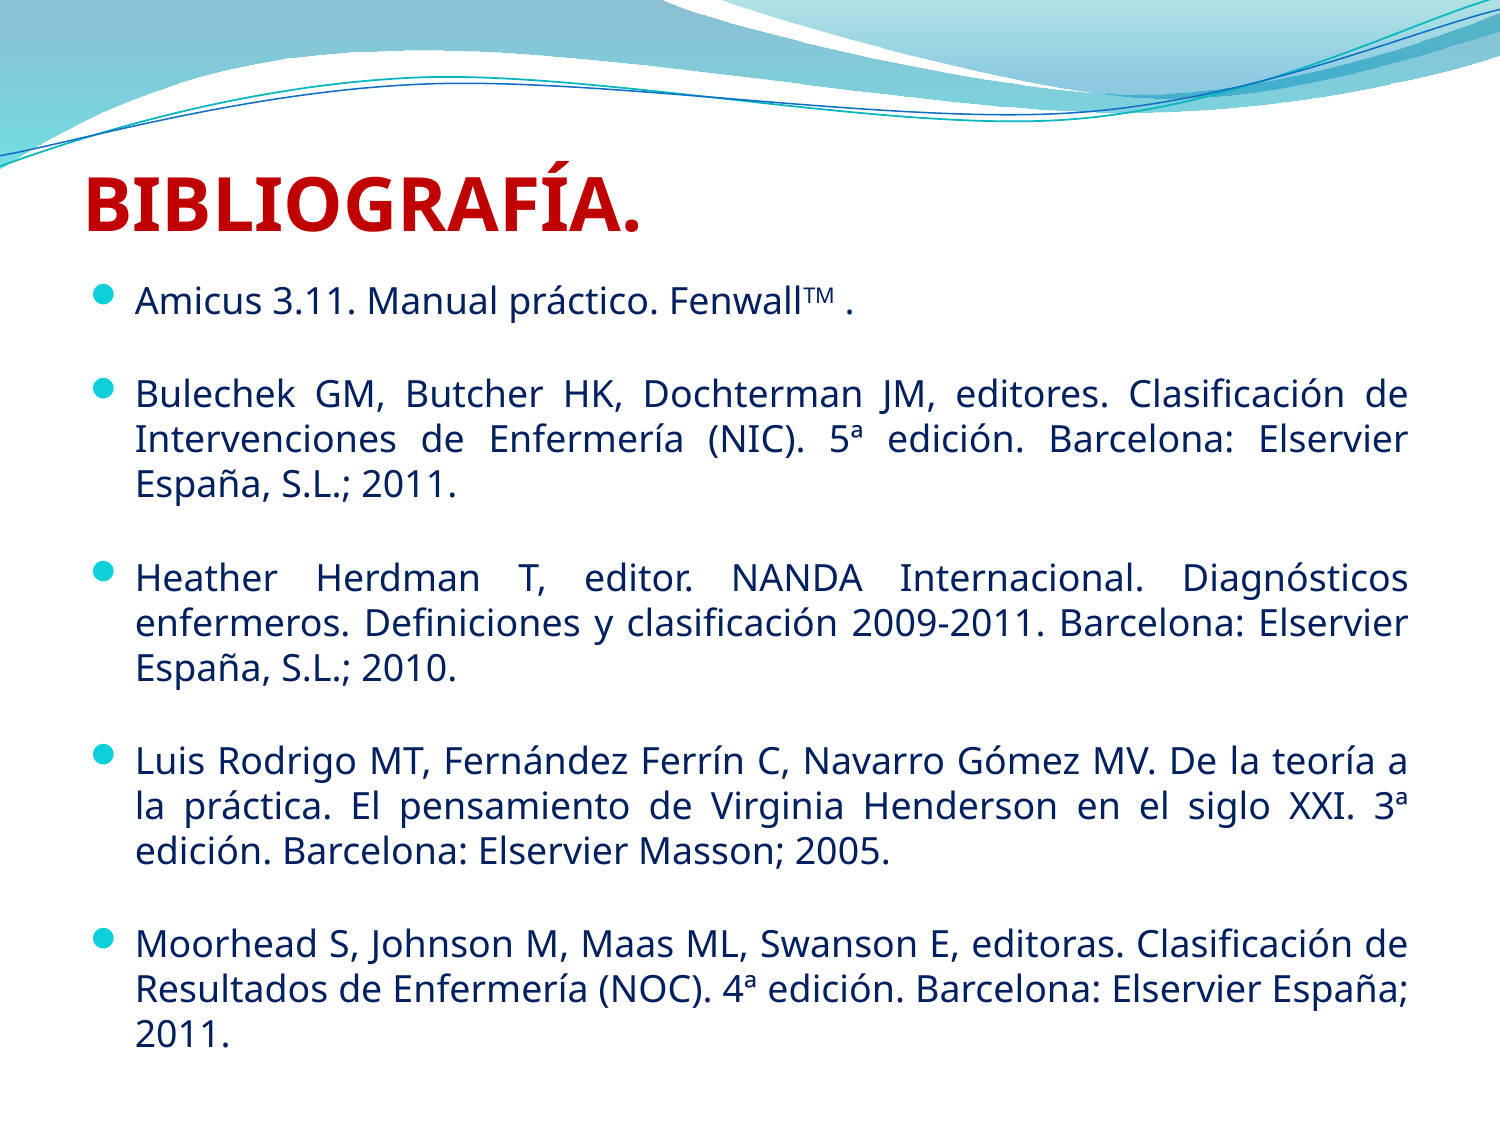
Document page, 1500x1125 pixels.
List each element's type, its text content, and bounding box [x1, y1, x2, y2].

list Amicus 3.11. Manual práctico. FenwallTM . Bulechek GM, Butcher HK, Dochterman JM, editores. Clasificación de Intervenciones de Enfermería (NIC). 5ª edición. Barcelona: Elservier España, S.L.; 2011. Heather Herdman T, editor. NANDA Internacional. Diagnósticos enfermeros. Definiciones y clasificación 2009-2011. Barcelona: Elservier España, S.L.; 2010. Luis Rodrigo MT, Fernández Ferrín C, Navarro Gómez MV. De la teoría a la práctica. El pensamiento de Virginia Henderson en el siglo XXI. 3ª edición. Barcelona: Elservier Masson; 2005. Moorhead S, Johnson M, Maas ML, Swanson E, editoras. Clasificación de Resultados de Enfermería (NOC). 4ª edición. Barcelona: Elservier España; 2011. [74, 269, 1426, 1125]
title BIBLIOGRAFÍA. [81, 58, 1433, 247]
